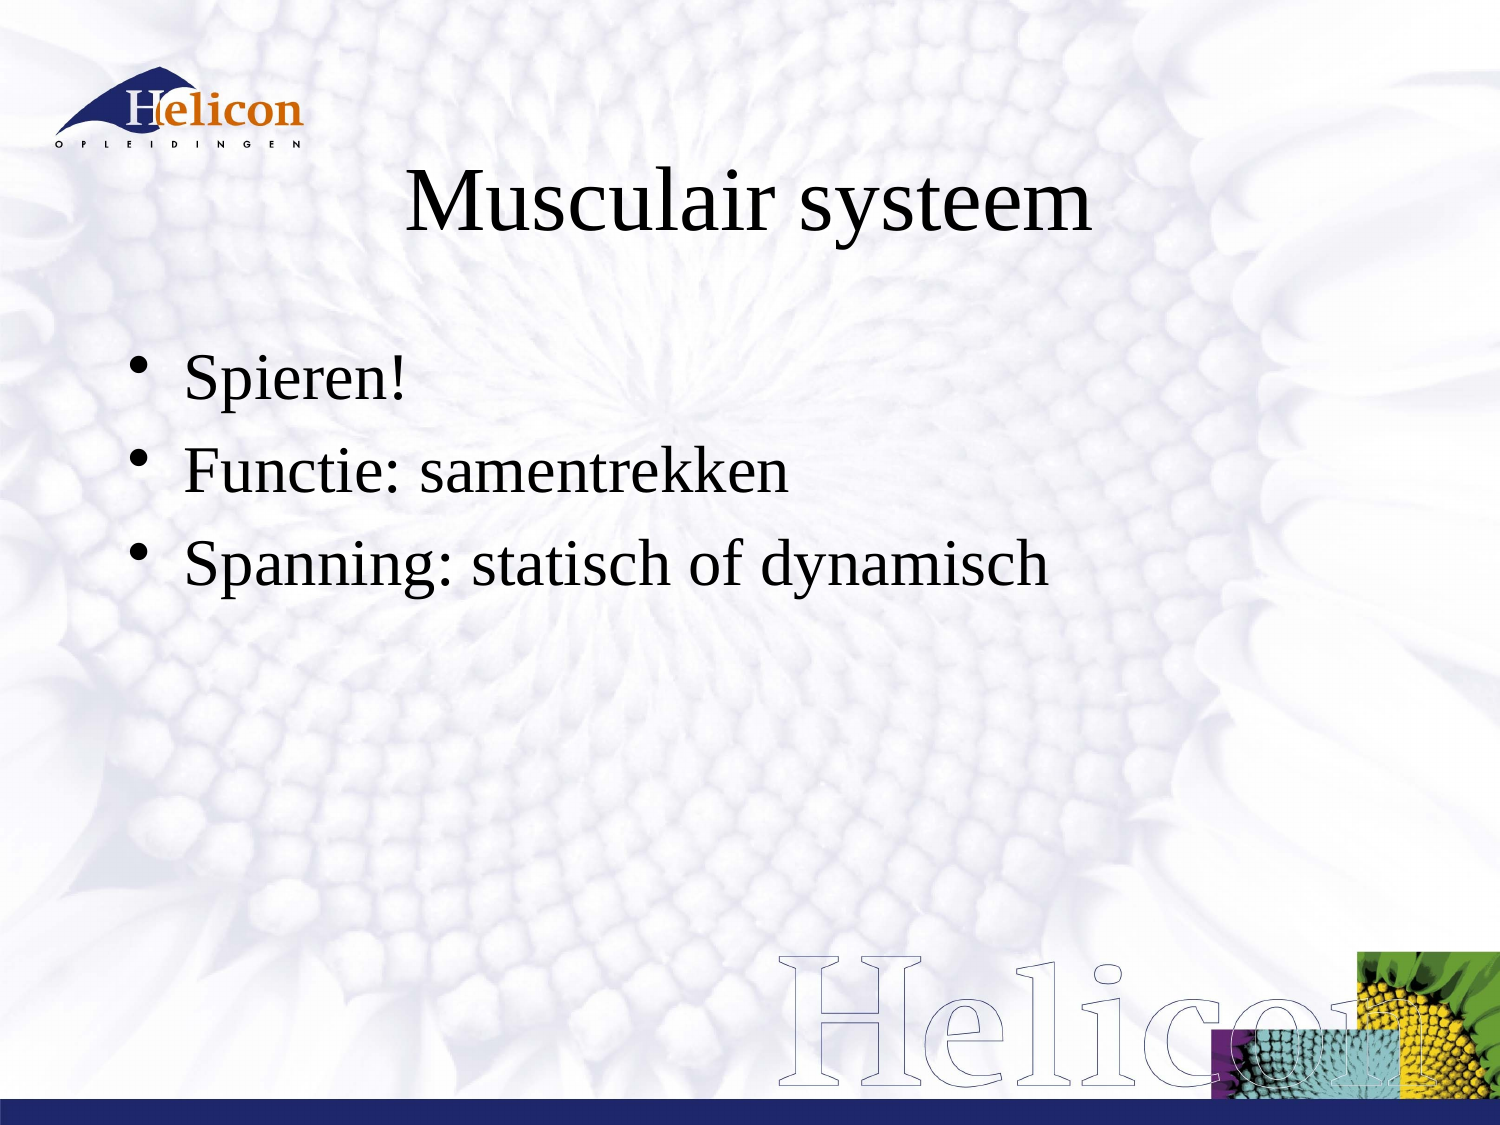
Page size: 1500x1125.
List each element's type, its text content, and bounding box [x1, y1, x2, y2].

picture [0, 0, 1500, 1125]
list Spieren! Functie: samentrekken Spanning: statisch of dynamisch [112, 324, 1388, 1000]
title Musculair systeem [112, 99, 1388, 288]
